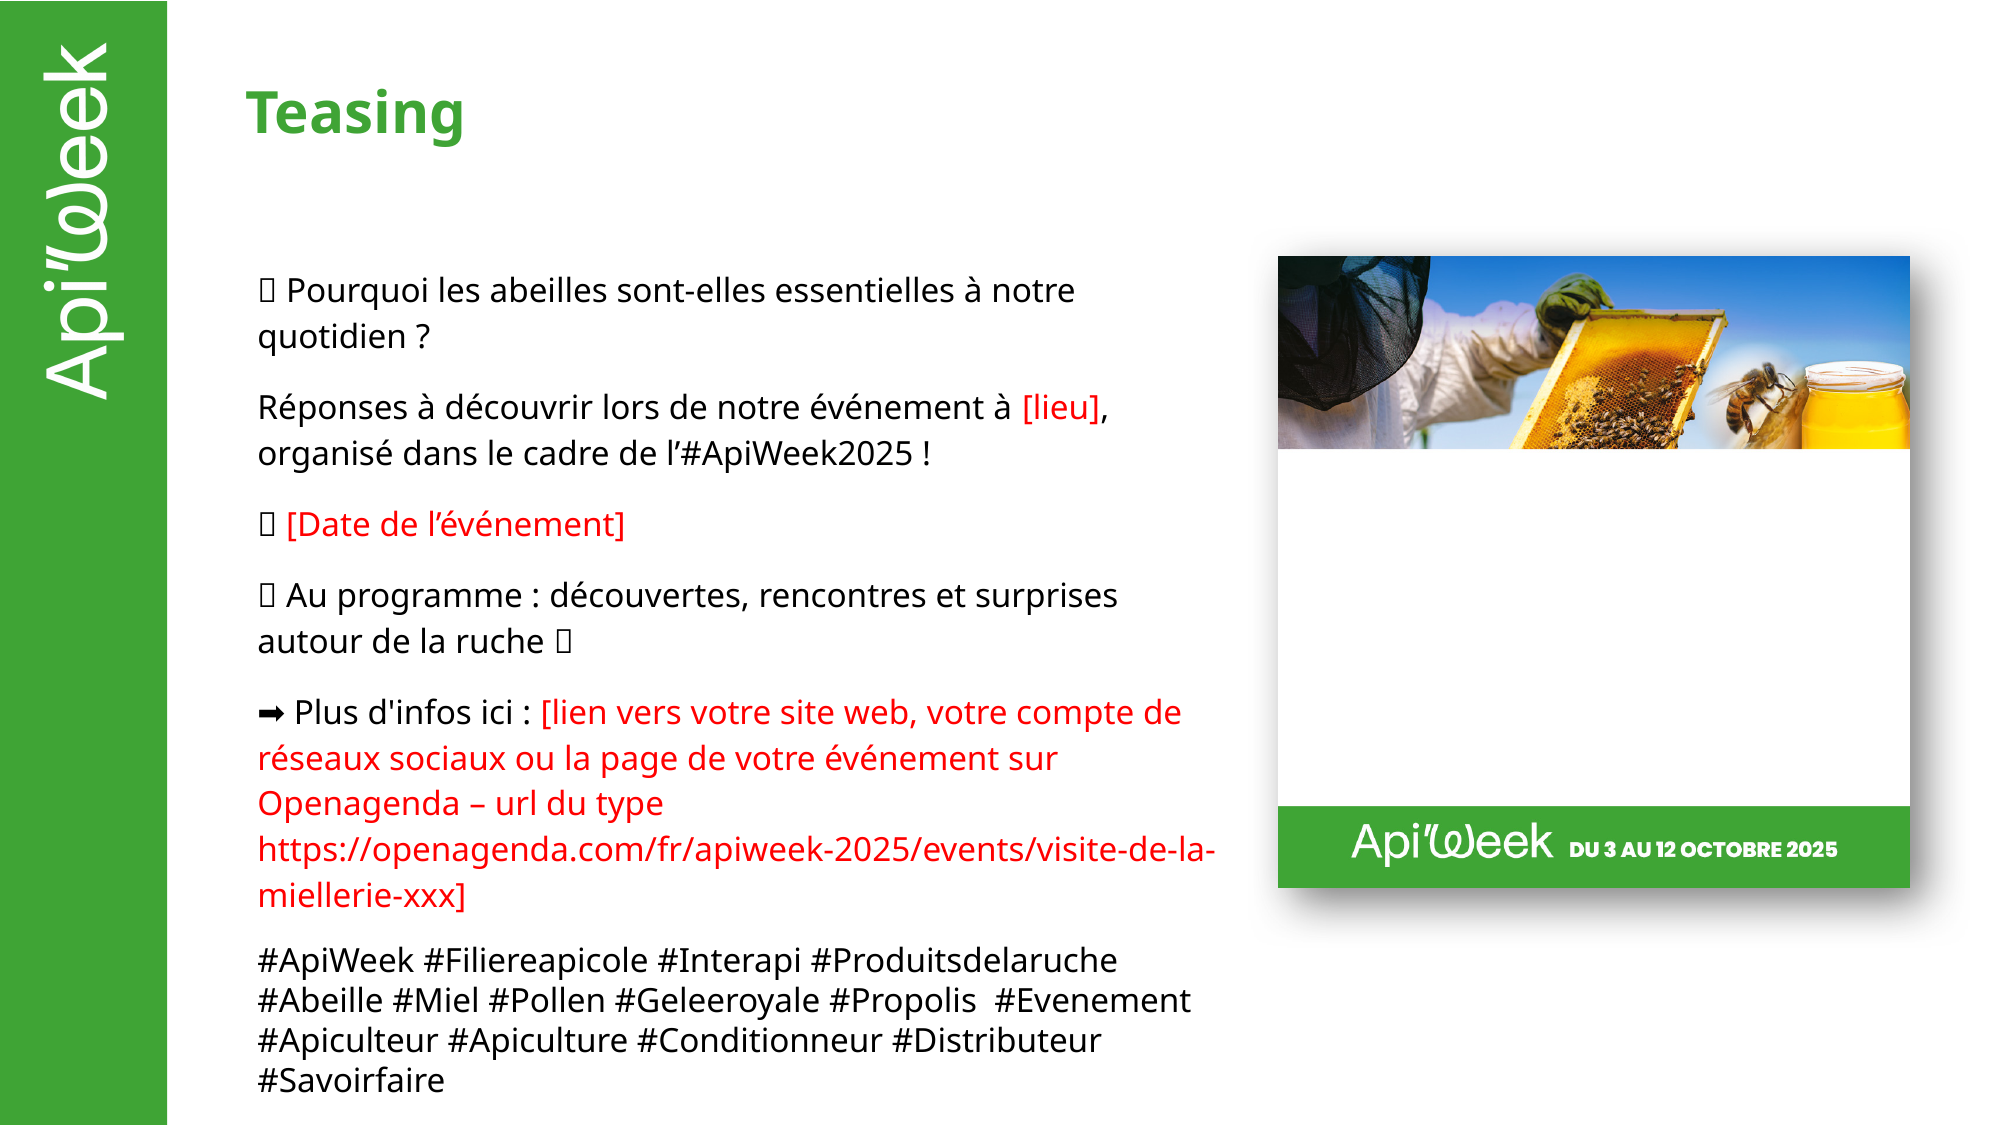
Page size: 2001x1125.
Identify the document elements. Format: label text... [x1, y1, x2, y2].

picture [0, 43, 263, 400]
text_box [0, 1, 168, 180]
text_box Teasing [229, 68, 1978, 154]
text_box [0, 270, 168, 1125]
text_box 🌸 Pourquoi les abeilles sont-elles essentielles à notre quotidien ? Réponses à découvrir lors de notre événement à [lieu], organisé dans le cadre de l’#ApiWeek2025 ! 📆 [Date de l’événement] 💡 Au programme : découvertes, rencontres et surprises autour de la ruche 🐝 ➡️ Plus d'infos ici : [lien vers votre site web, votre compte de réseaux sociaux ou la page de votre événement sur Openagenda – url du type https://openagenda.com/fr/apiweek-2025/events/visite-de-la-miellerie-xxx] #ApiWeek #Filiereapicole #Interapi #Produitsdelaruche #Abeille #Miel #Pollen #Geleeroyale #Propolis #Evenement #Apiculteur #Apiculture #Conditionneur #Distributeur #Savoirfaire [242, 256, 1235, 1107]
picture [1278, 255, 1910, 888]
